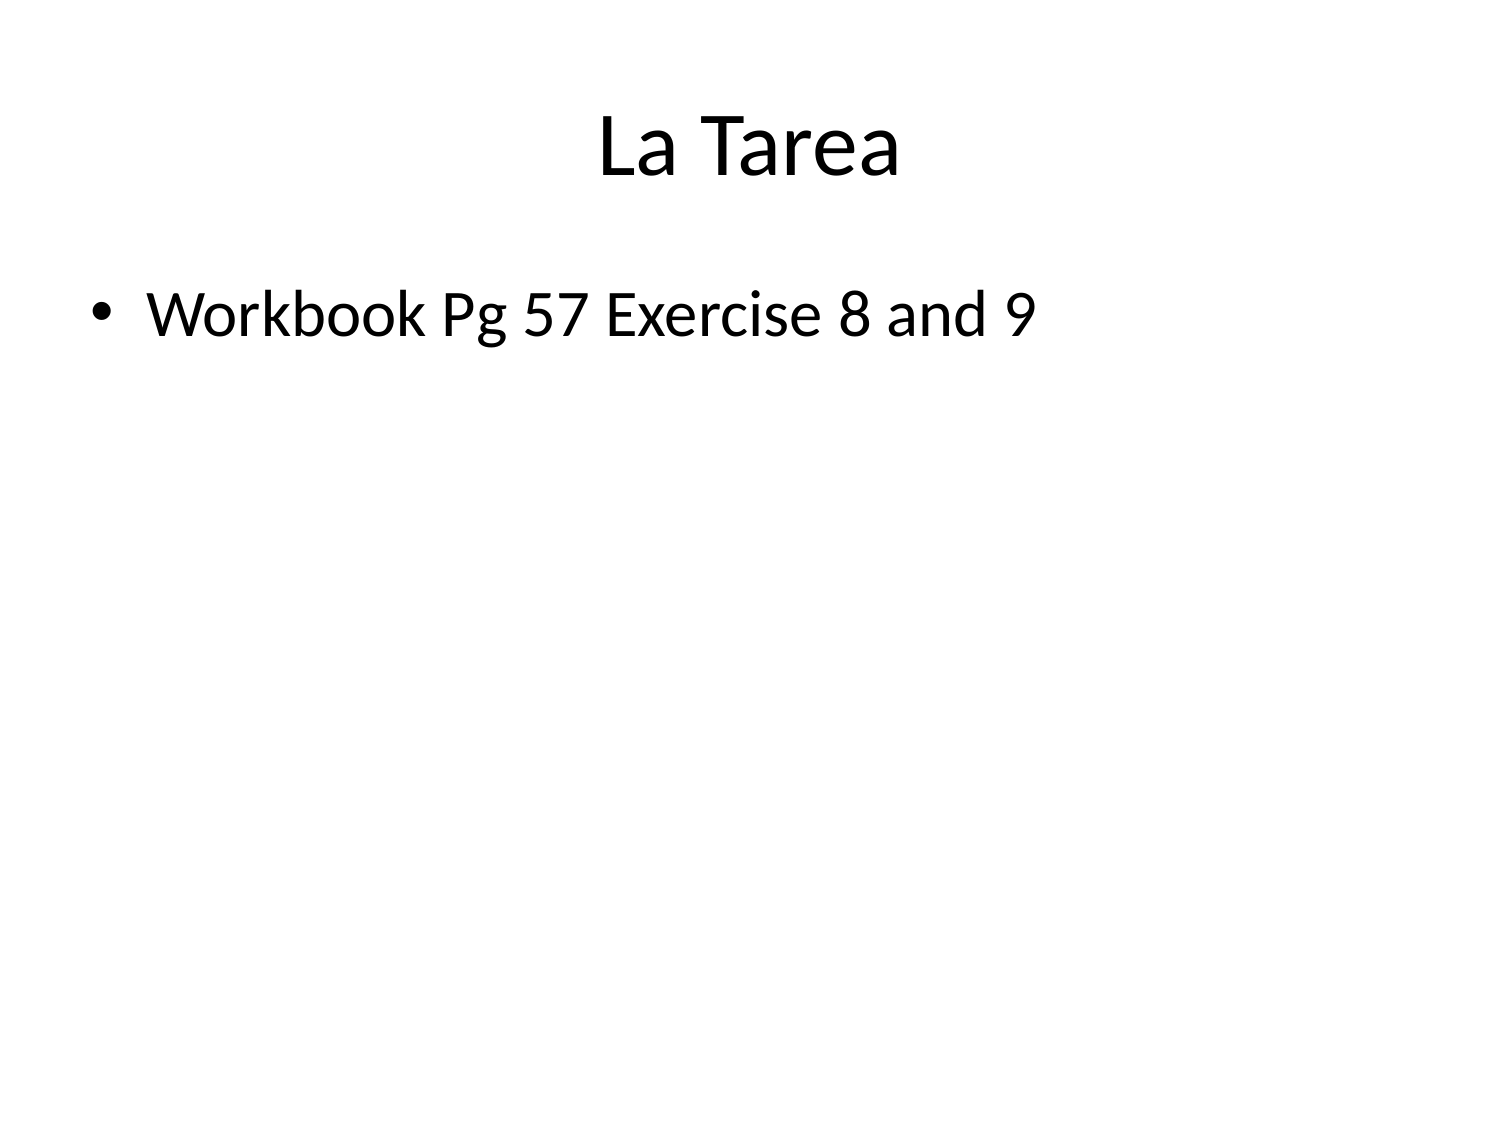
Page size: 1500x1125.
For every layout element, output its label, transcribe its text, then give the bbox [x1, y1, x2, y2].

list Workbook Pg 57 Exercise 8 and 9 [75, 262, 1425, 1005]
title La Tarea [75, 45, 1425, 233]
